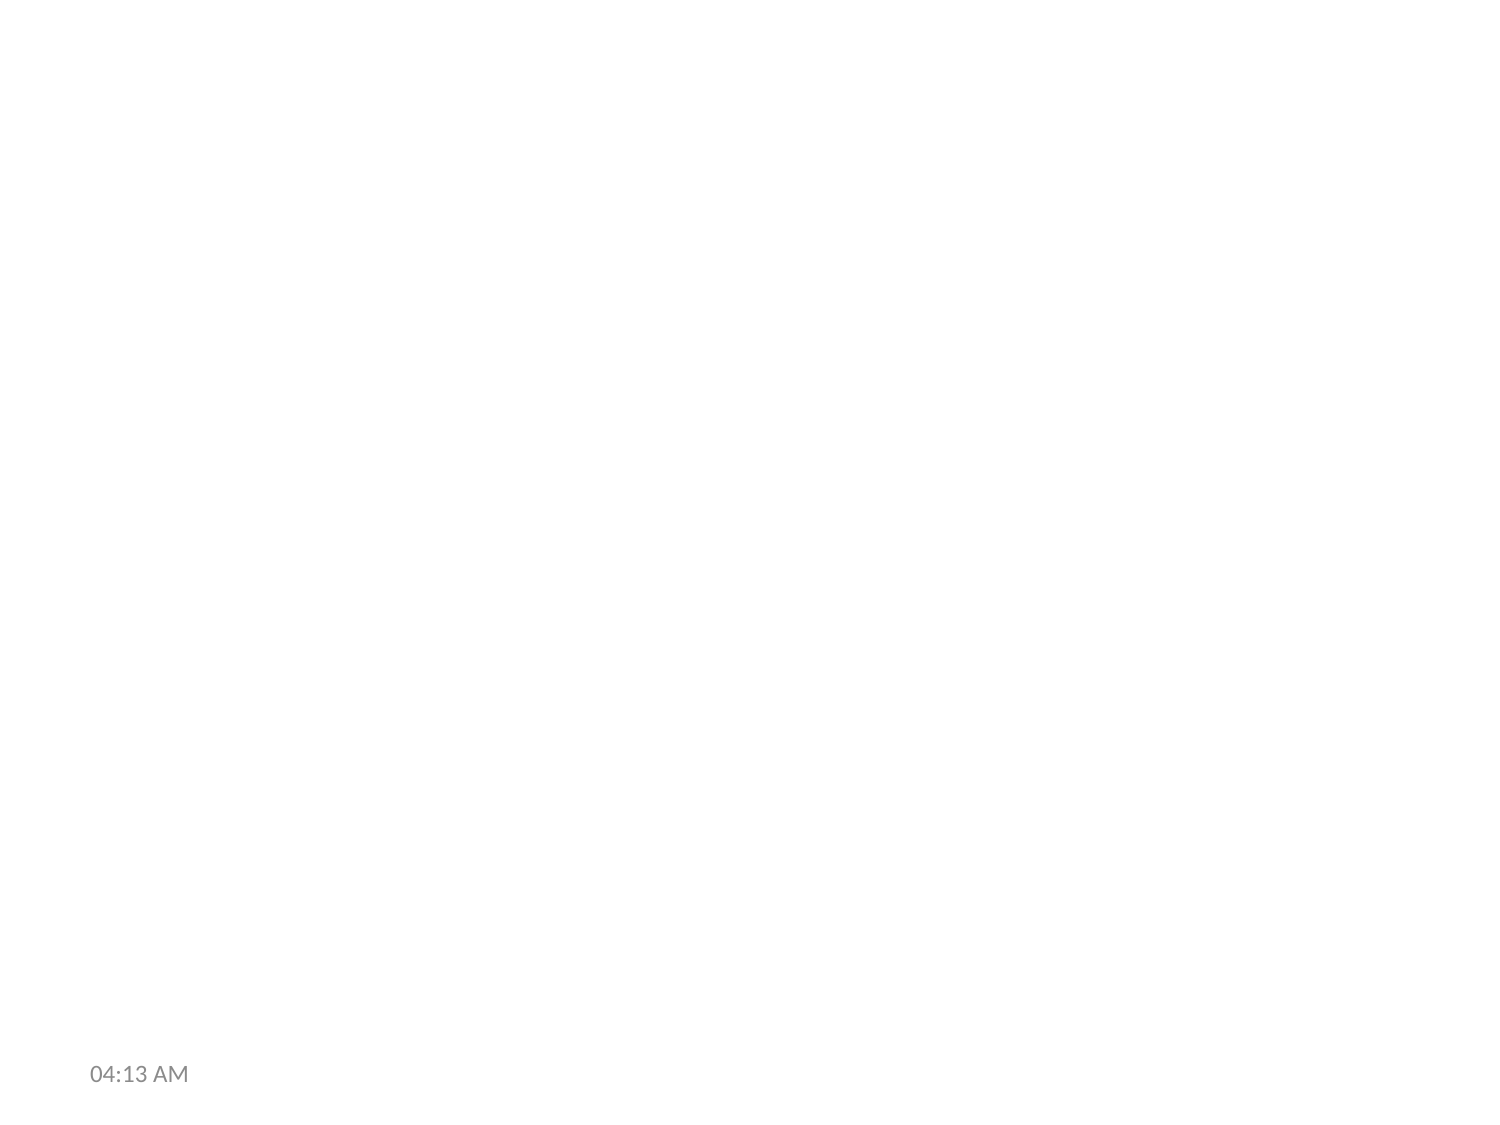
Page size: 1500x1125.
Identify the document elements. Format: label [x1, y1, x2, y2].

slide_number [75, 1042, 425, 1103]
